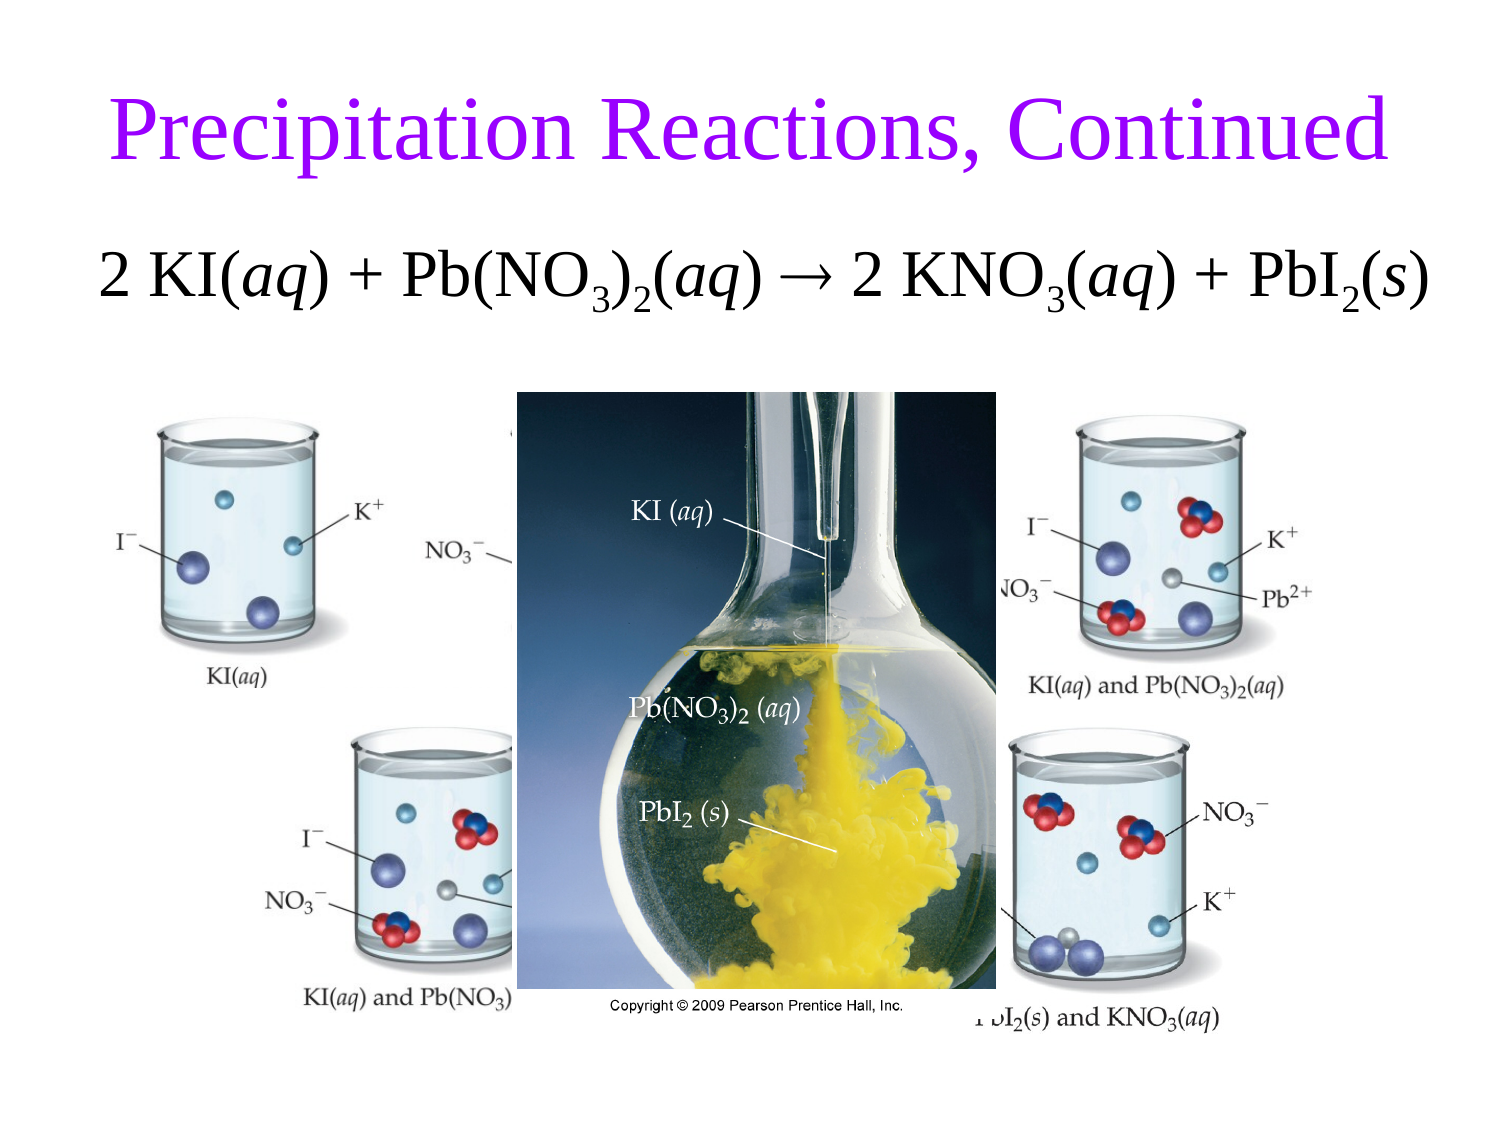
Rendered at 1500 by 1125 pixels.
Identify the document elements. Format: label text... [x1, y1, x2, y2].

text_box Precipitation Reactions, Continued [0, 29, 1500, 217]
picture [512, 387, 1315, 1034]
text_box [262, 724, 507, 1013]
text_box 2 KI(aq) + Pb(NO3)2(aq)  2 KNO3(aq) + PbI2(s) [83, 221, 1446, 329]
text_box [112, 412, 507, 688]
